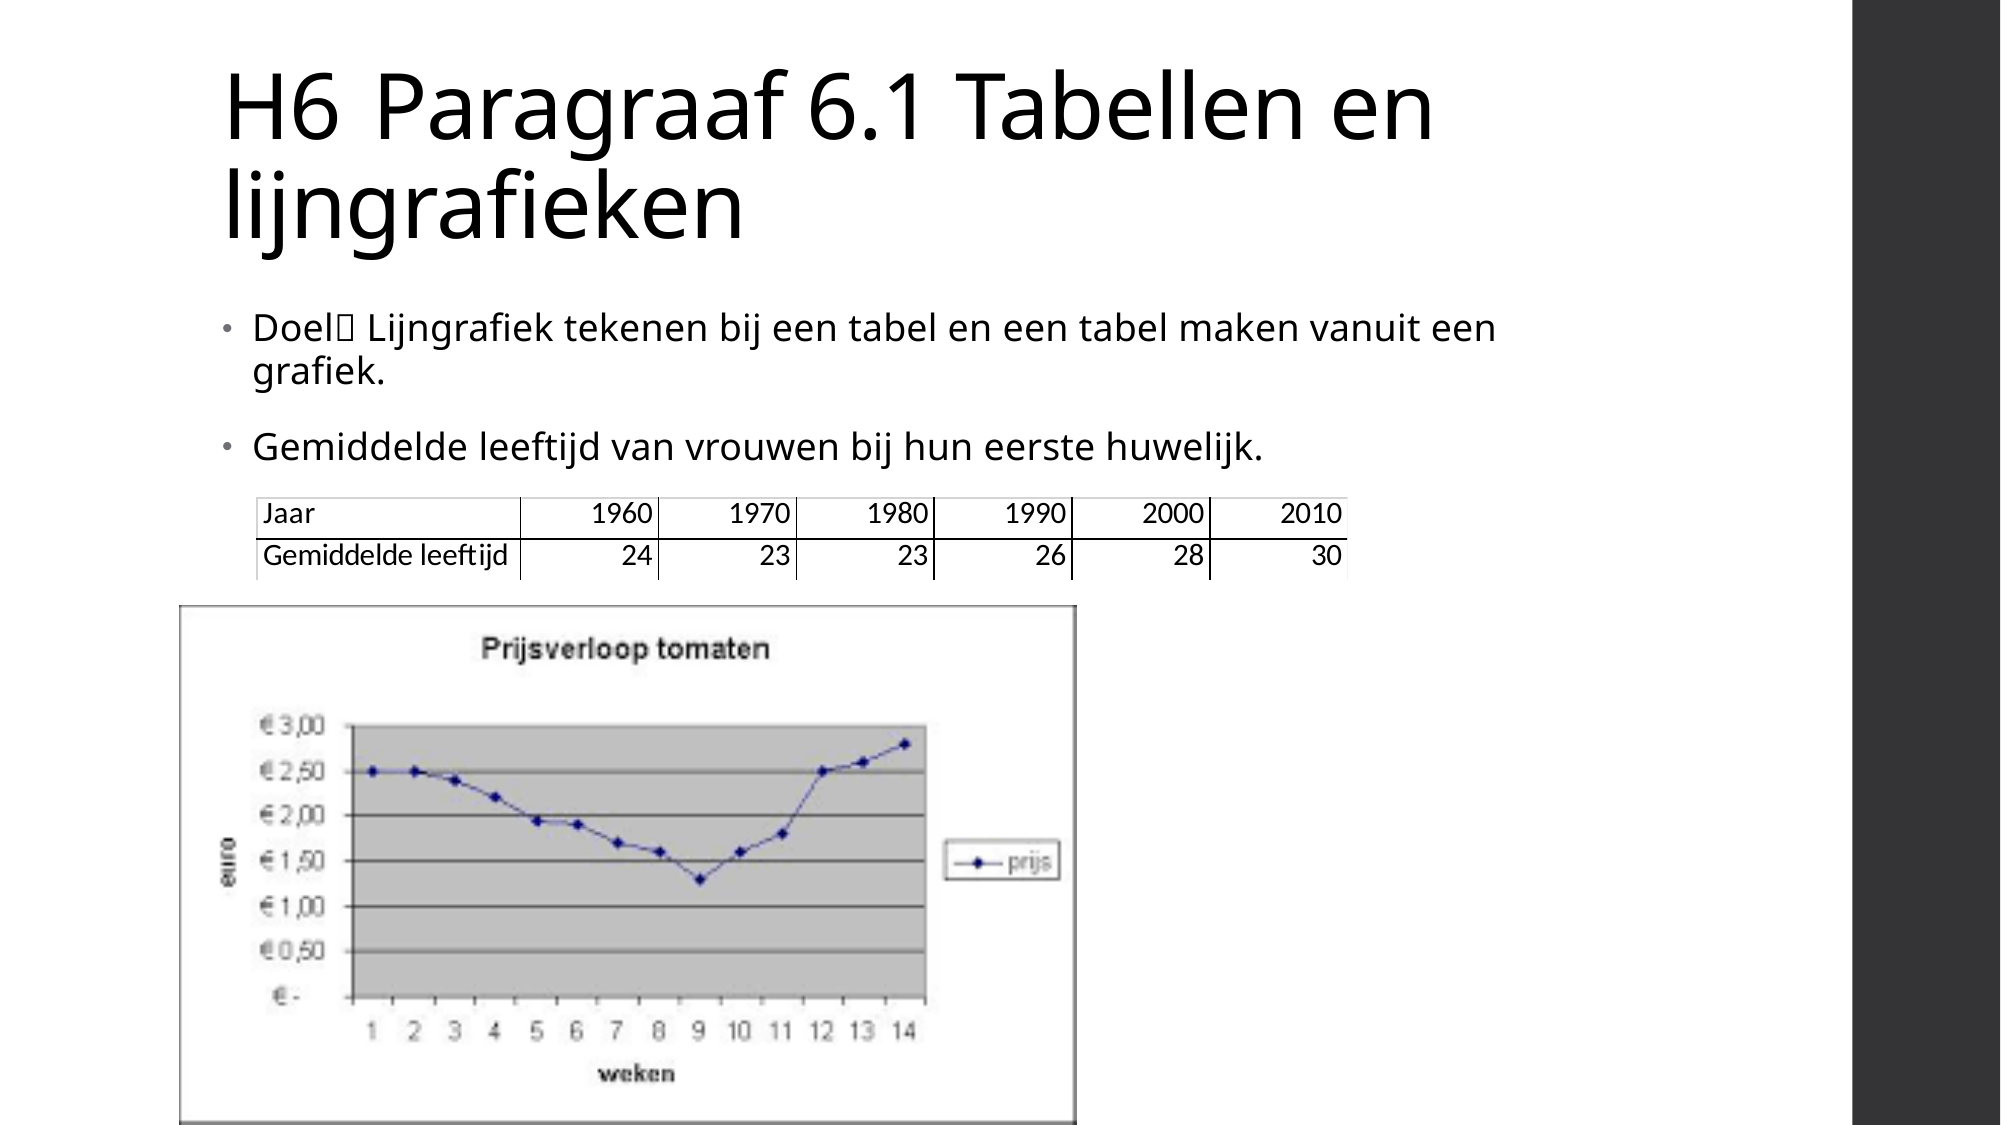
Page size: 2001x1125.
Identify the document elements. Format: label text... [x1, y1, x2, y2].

picture [179, 604, 1077, 1125]
list Doel Lijngrafiek tekenen bij een tabel en een tabel maken vanuit een grafiek. Gemiddelde leeftijd van vrouwen bij hun eerste huwelijk. [206, 299, 1617, 1014]
title H6 Paragraaf 6.1 Tabellen en lijngrafieken [206, 48, 1797, 266]
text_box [255, 496, 1350, 582]
